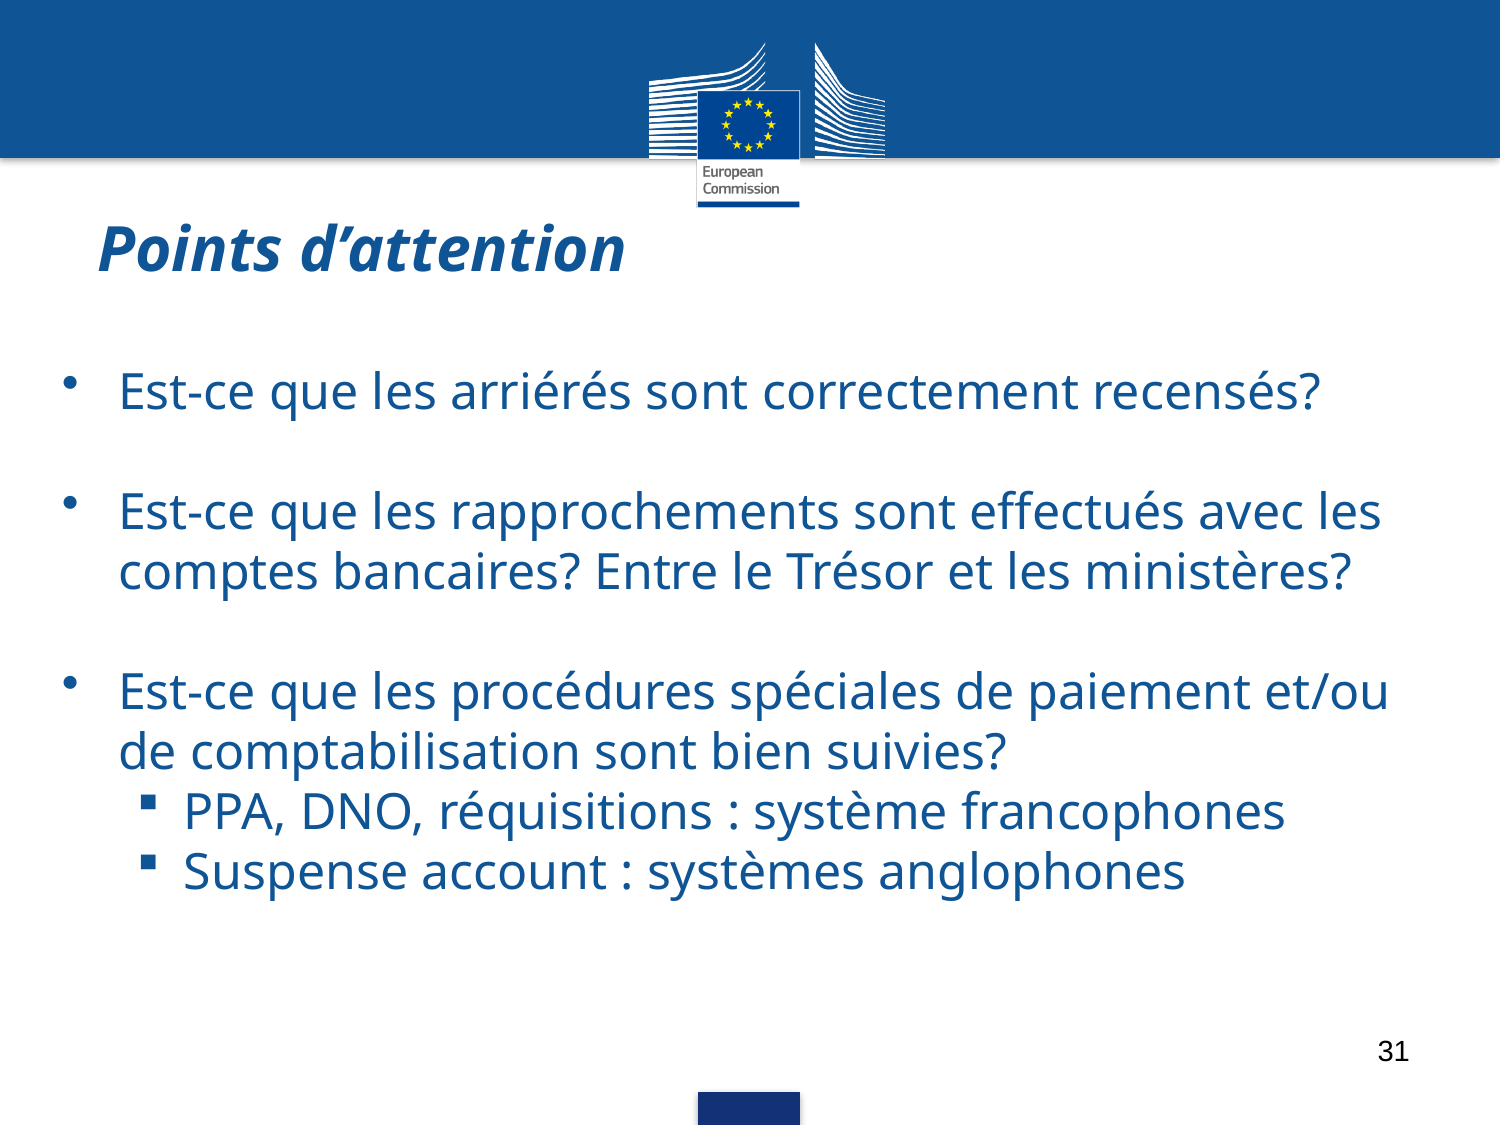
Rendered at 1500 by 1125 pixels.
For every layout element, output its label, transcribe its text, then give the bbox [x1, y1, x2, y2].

slide_number 31 [1074, 1024, 1426, 1103]
title Points d’attention [23, 152, 1500, 341]
picture [649, 42, 885, 152]
list Est-ce que les arriérés sont correctement recensés? Est-ce que les rapprochements sont effectués avec les comptes bancaires? Entre le Trésor et les ministères? Est-ce que les procédures spéciales de paiement et/ou de comptabilisation sont bien suivies? PPA, DNO, réquisitions : système francophones Suspense account : systèmes anglophones [46, 351, 1466, 1079]
